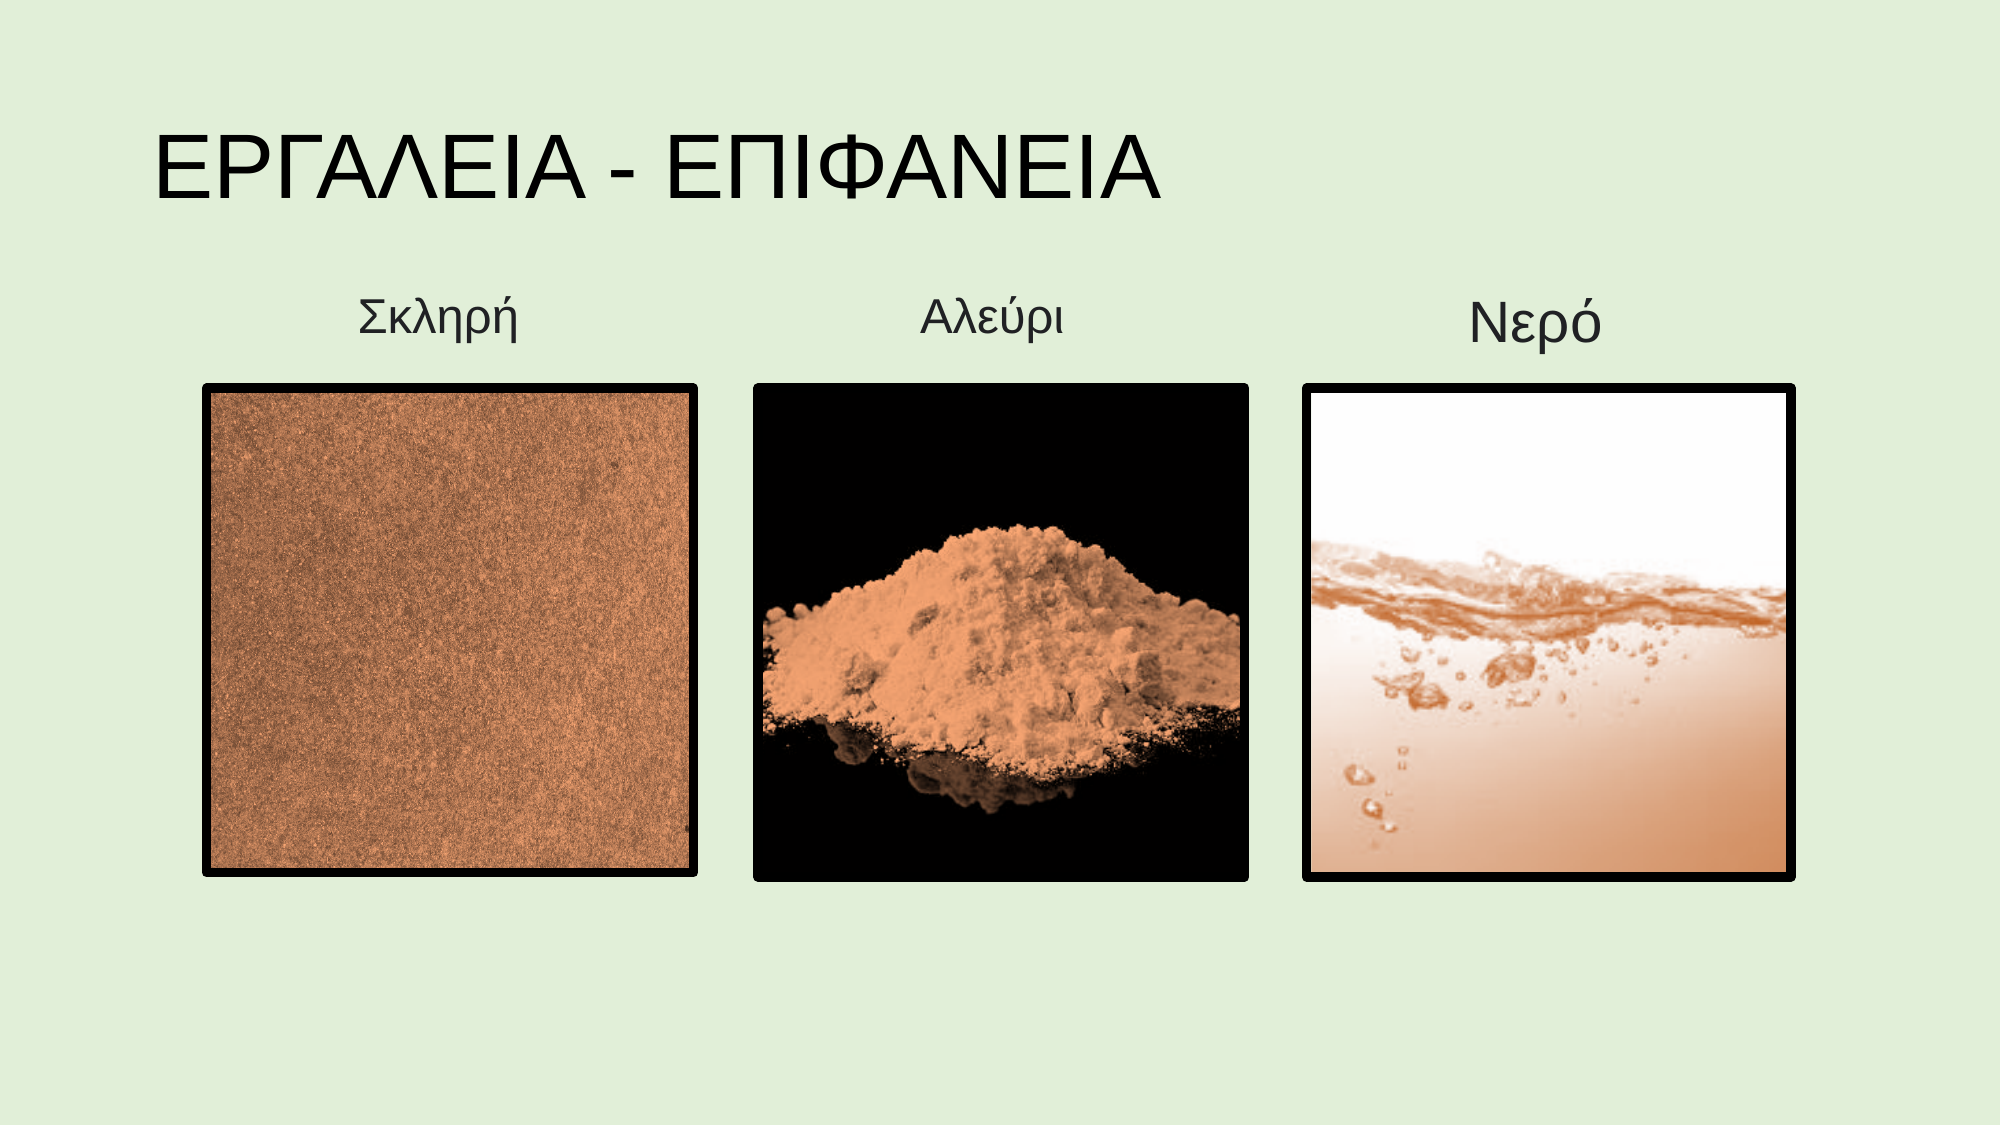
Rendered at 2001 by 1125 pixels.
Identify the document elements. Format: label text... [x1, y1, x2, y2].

picture [210, 392, 689, 869]
title ΕΡΓΑΛΕΙΑ - ΕΠΙΦΑΝΕΙΑ [137, 59, 1863, 278]
picture [1311, 392, 1787, 873]
text_box Νερό [1453, 277, 1644, 391]
list Σκληρή [342, 277, 560, 383]
text_box Αλεύρι [905, 277, 1095, 391]
picture [762, 392, 1241, 873]
